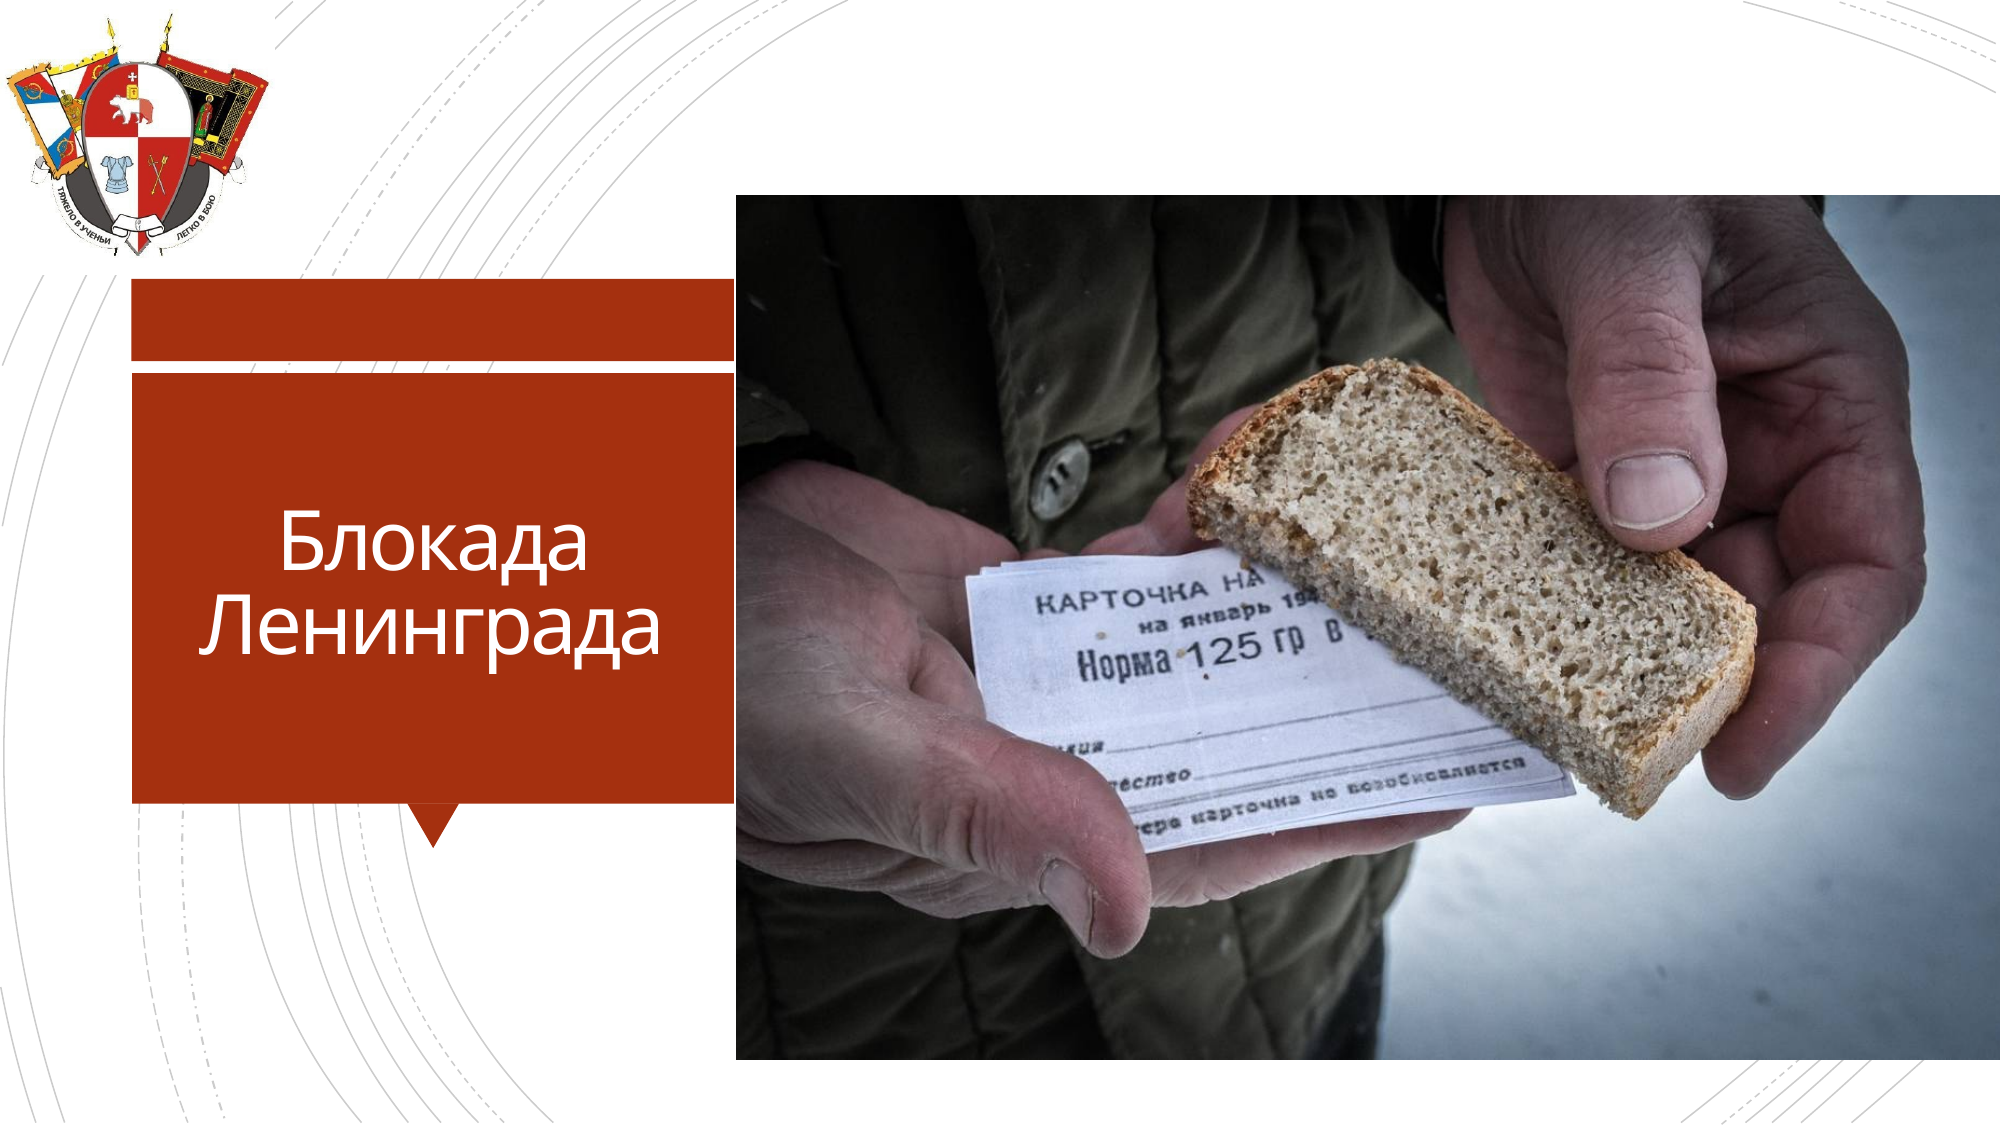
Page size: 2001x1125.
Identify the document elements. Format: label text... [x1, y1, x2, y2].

picture [0, 0, 275, 275]
title Блокада Ленинграда [145, 385, 720, 789]
picture [736, 195, 2000, 1060]
